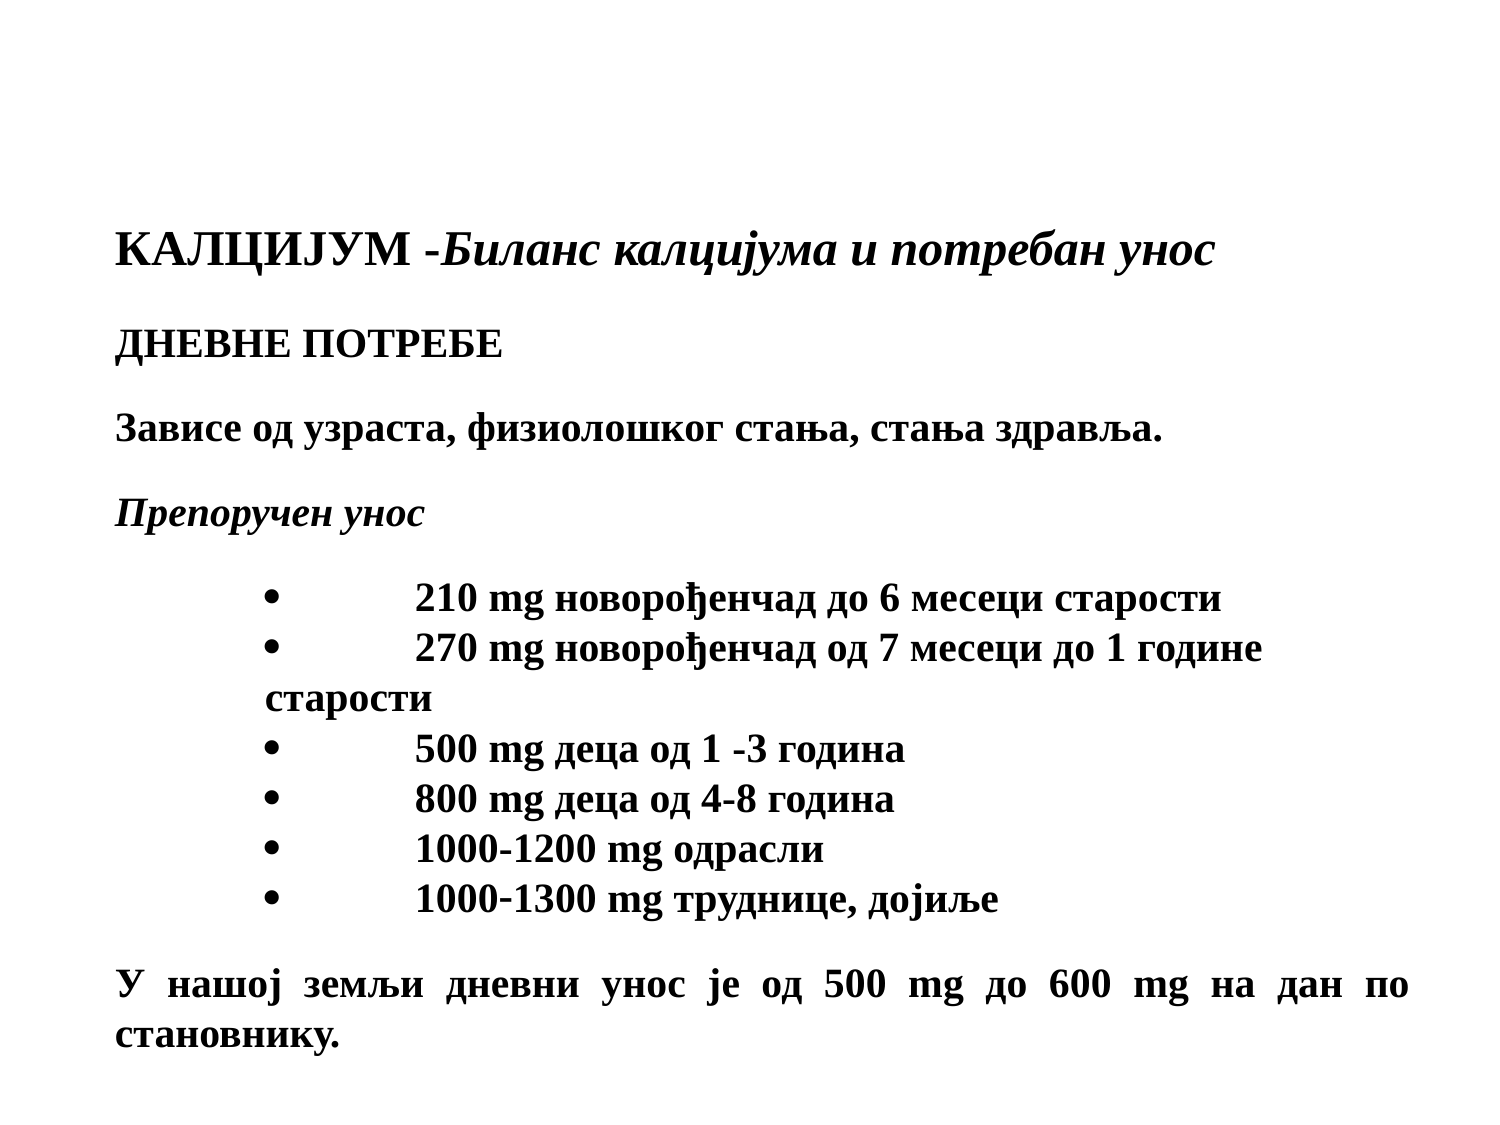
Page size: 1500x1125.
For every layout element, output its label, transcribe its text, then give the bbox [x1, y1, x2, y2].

text_box КАЛЦИЈУМ -Биланс калцијума и потребан унос ДНЕВНЕ ПОТРЕБЕ Зависе од узраста, физиолошког стања, стања здравља. Препоручен унос · 210 mg новорођенчад до 6 месеци старости · 270 mg новорођенчад од 7 месеци до 1 године старости · 500 mg деца од 1 -3 година · 800 mg деца од 4-8 година · 1000-1200 mg одрасли · 1000-1300 mg труднице, дојиље У нашој земљи дневни унос је од 500 mg до 600 mg на дан по становнику. [100, 207, 1426, 1063]
